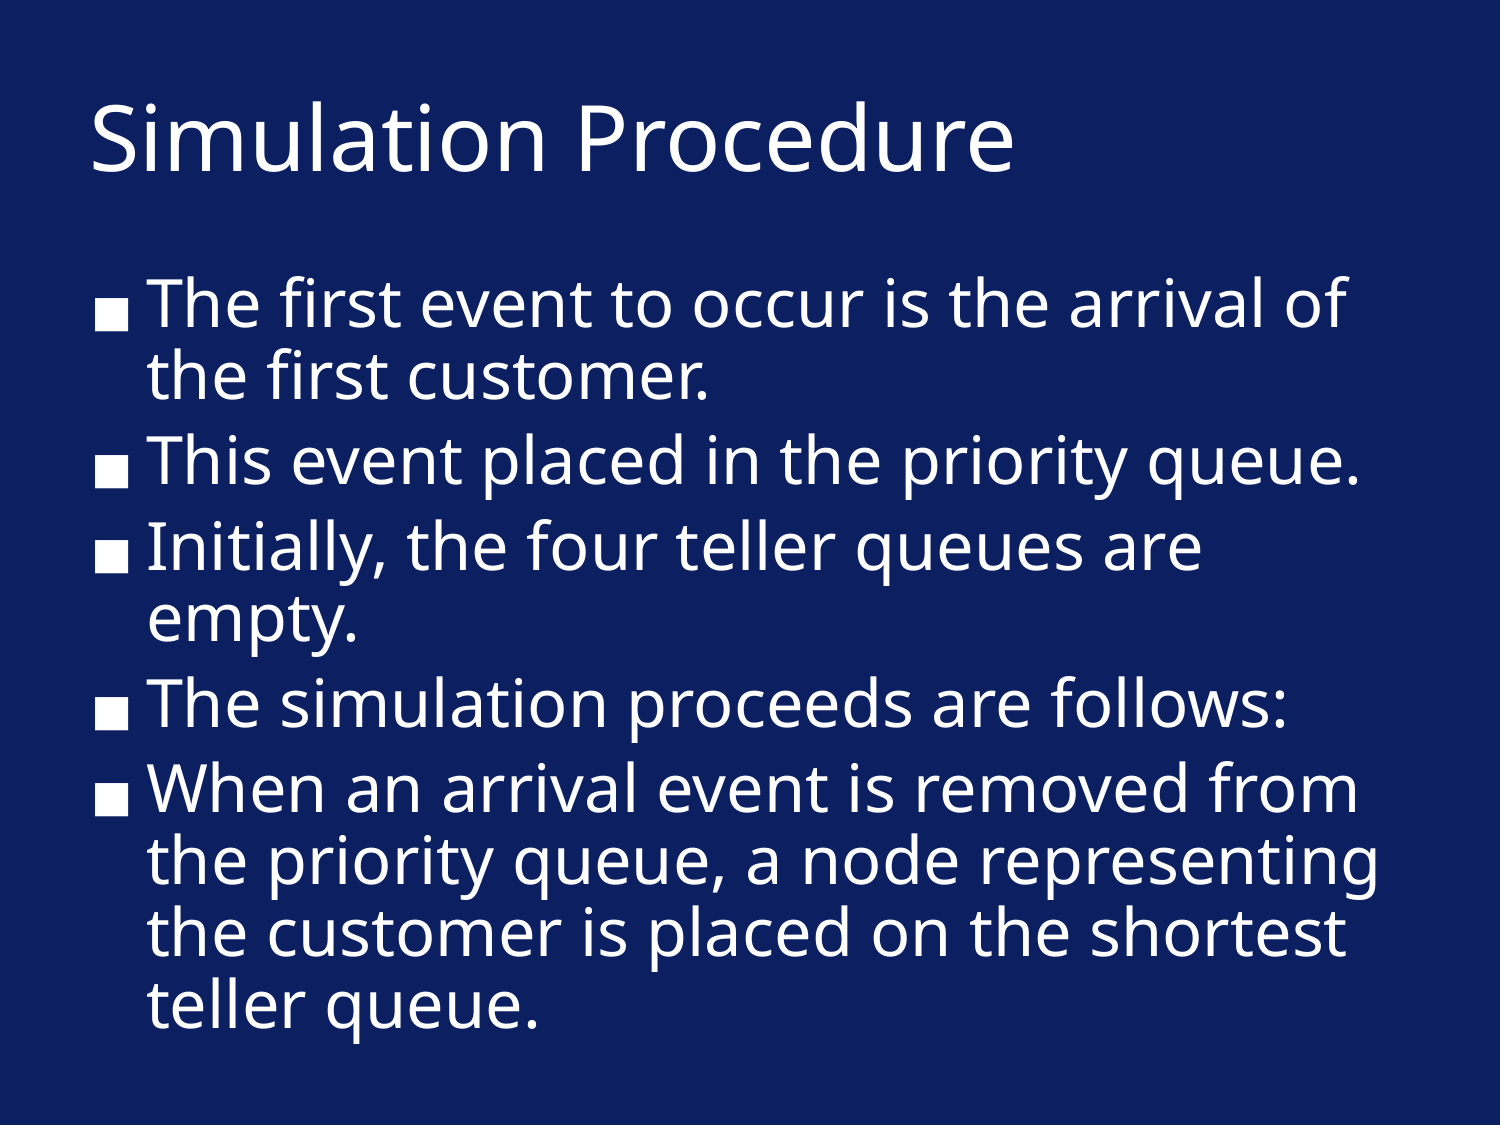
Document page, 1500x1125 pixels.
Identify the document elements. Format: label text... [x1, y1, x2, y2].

title Simulation Procedure [74, 59, 1425, 210]
list The first event to occur is the arrival of the first customer. This event placed in the priority queue. Initially, the four teller queues are empty. The simulation proceeds are follows: When an arrival event is removed from the priority queue, a node representing the customer is placed on the shortest teller queue. [74, 262, 1425, 1013]
